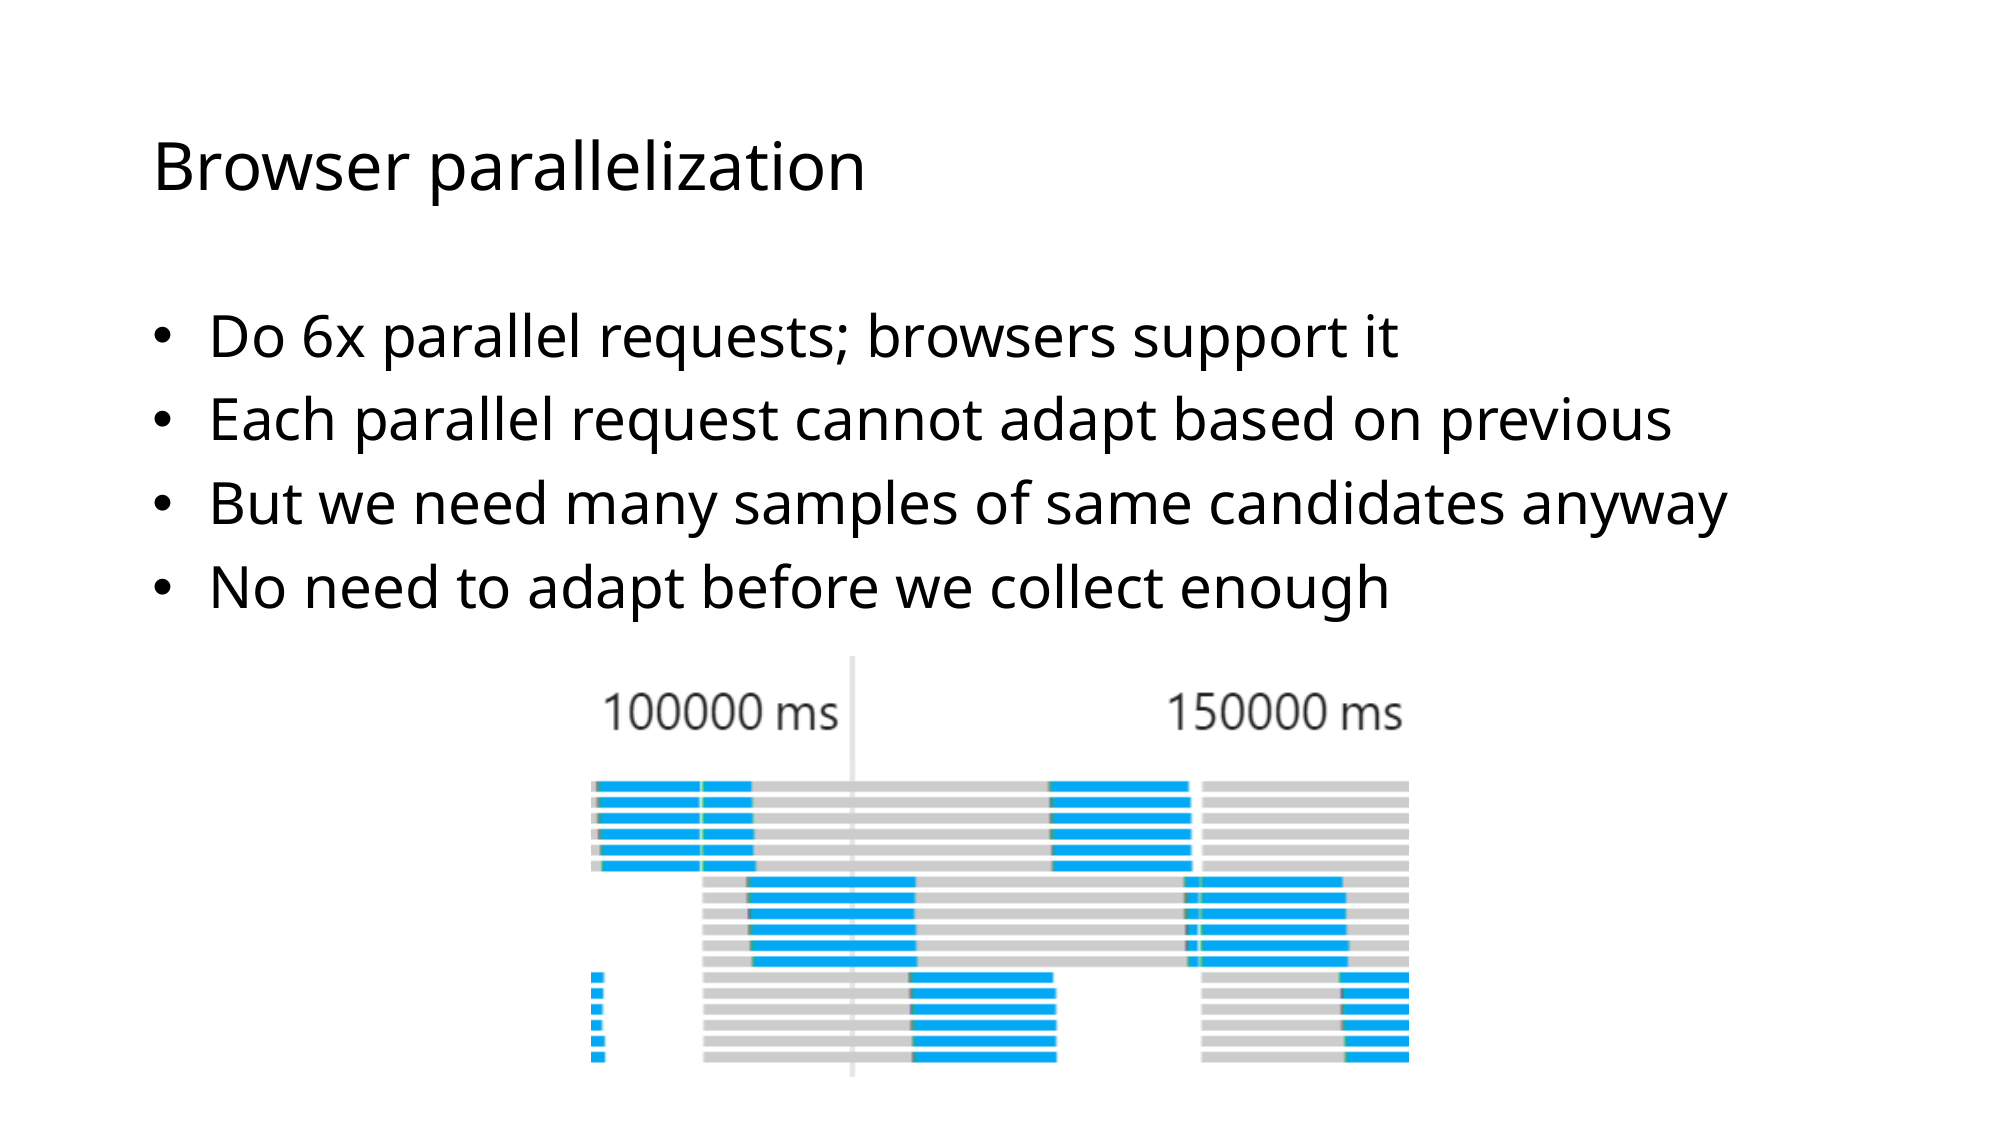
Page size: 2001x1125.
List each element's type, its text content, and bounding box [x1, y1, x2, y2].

list Do 6x parallel requests; browsers support it Each parallel request cannot adapt based on previous But we need many samples of same candidates anyway No need to adapt before we collect enough [137, 299, 1863, 657]
title Browser parallelization [137, 59, 1863, 278]
picture [591, 656, 1409, 1077]
